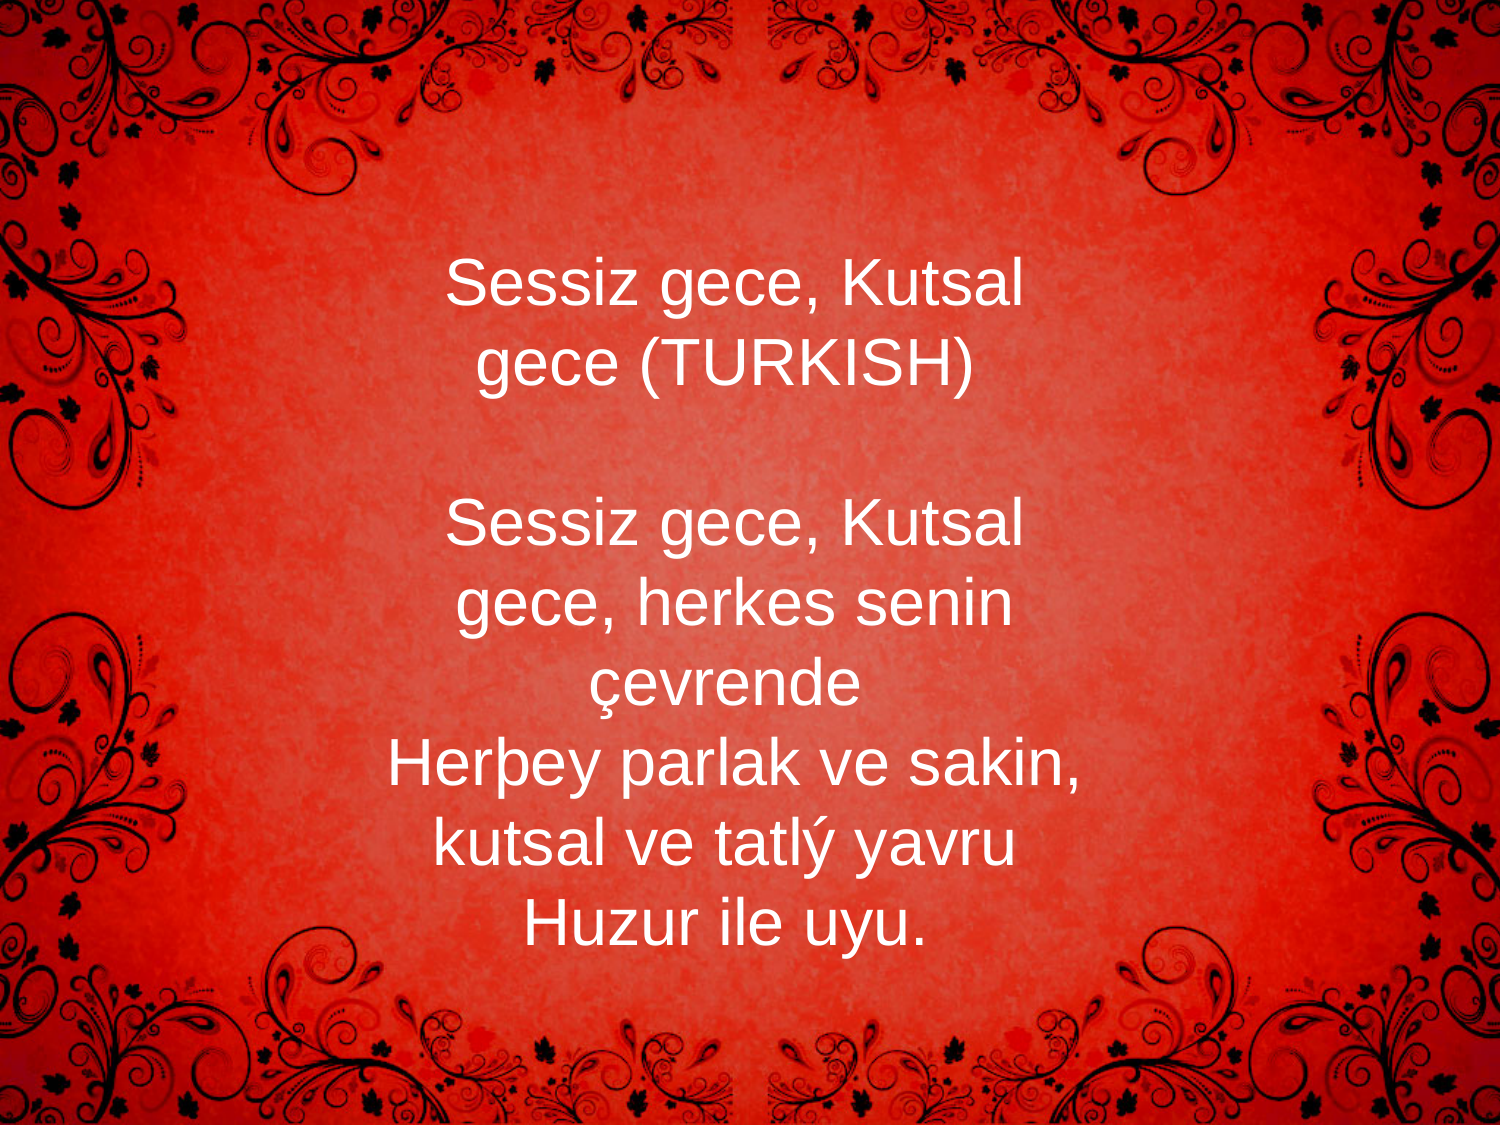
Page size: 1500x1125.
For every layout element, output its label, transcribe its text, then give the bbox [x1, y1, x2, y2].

picture [0, 0, 1500, 1125]
text_box Sessiz gece, Kutsal gece (TURKISH) Sessiz gece, Kutsal gece, herkes senin çevrende Herþey parlak ve sakin, kutsal ve tatlý yavru Huzur ile uyu. [360, 231, 1111, 967]
